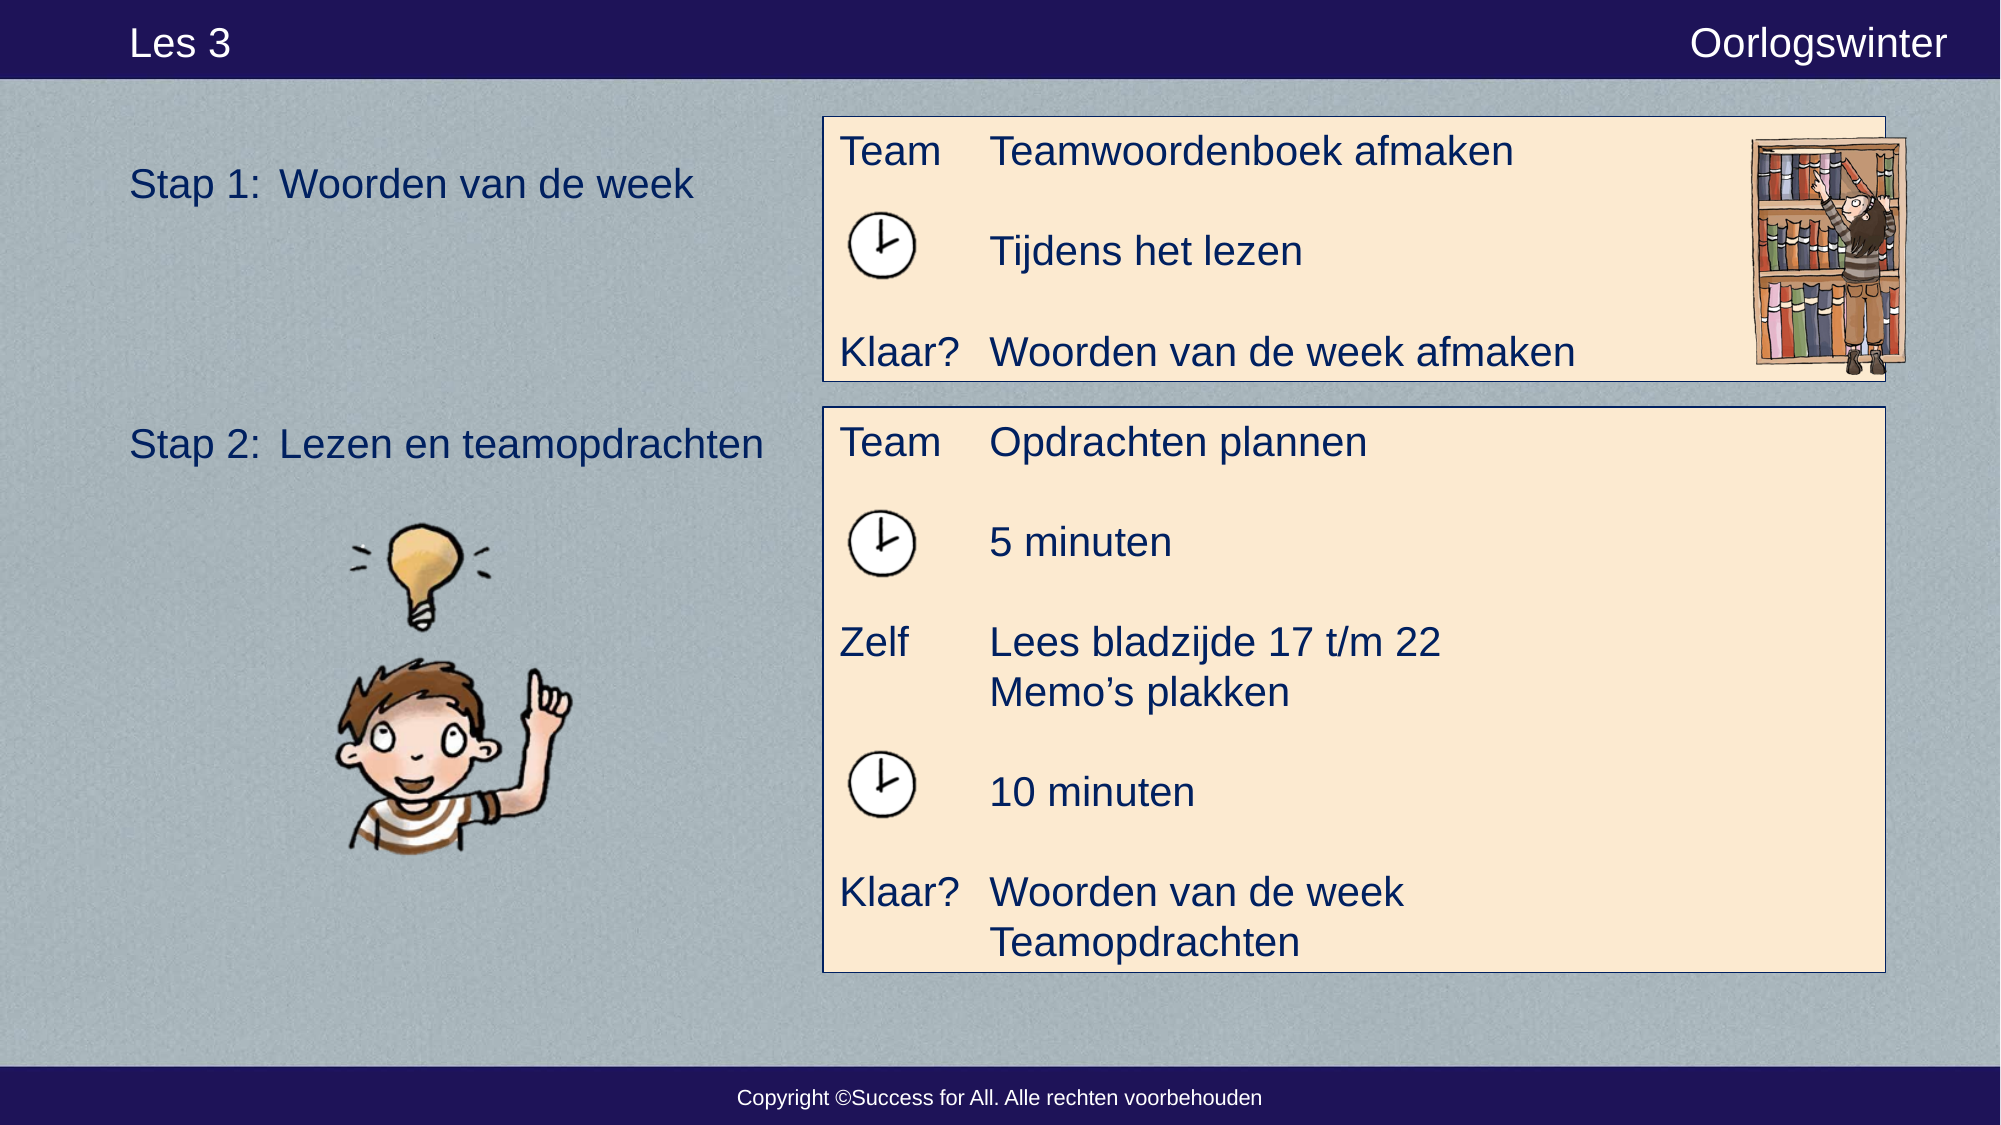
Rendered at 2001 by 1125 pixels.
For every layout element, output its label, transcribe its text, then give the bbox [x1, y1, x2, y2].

text_box Copyright ©Success for All. Alle rechten voorbehouden [0, 1076, 2000, 1125]
text_box Team Opdrachten plannen 5 minuten Zelf Lees bladzijde 17 t/m 22 Memo’s plakken 10 minuten Klaar? Woorden van de week Teamopdrachten [822, 407, 1886, 973]
text_box Oorlogswinter [786, 8, 1963, 74]
text_box Stap 1: Woorden van de week Stap 2: Lezen en teamopdrachten [114, 148, 907, 524]
text_box Les 3 [114, 8, 354, 74]
picture [0, 0, 2001, 1125]
text_box Team Teamwoordenboek afmaken Tijdens het lezen Klaar? Woorden van de week afmaken [822, 116, 1886, 382]
